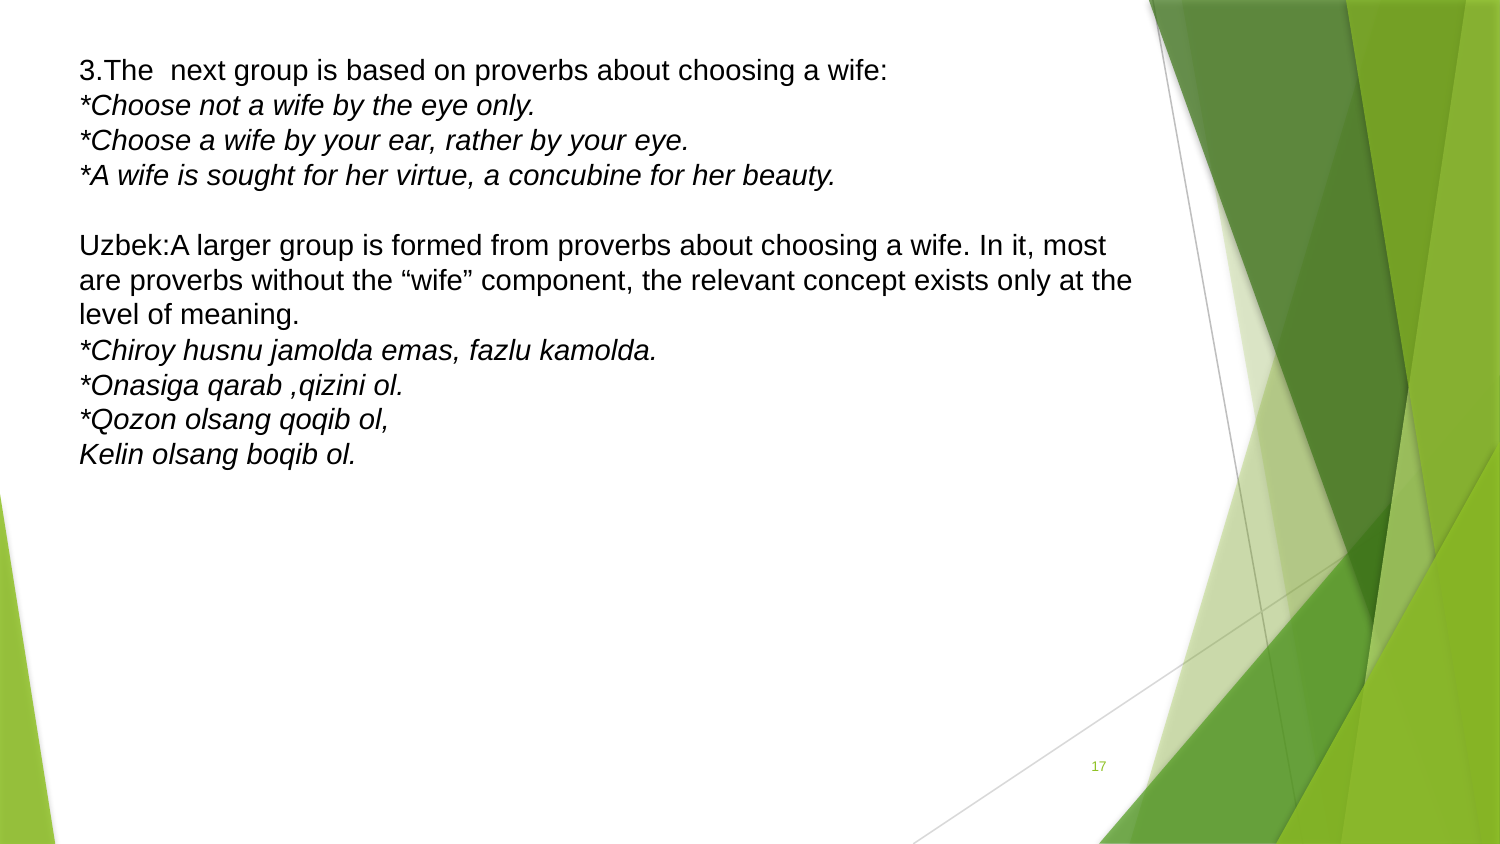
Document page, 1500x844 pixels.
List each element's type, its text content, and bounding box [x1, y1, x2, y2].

slide_number 17 [1056, 743, 1141, 789]
text_box 3.The next group is based on proverbs about choosing a wife: *Choose not a wife by the eye only. *Choose a wife by your ear, rather by your eye. *A wife is sought for her virtue, a concubine for her beauty. Uzbek:A larger group is formed from proverbs about choosing a wife. In it, most are proverbs without the “wife” component, the relevant concept exists only at the level of meaning. *Chiroy husnu jamolda emas, fazlu kamolda. *Onasiga qarab ,qizini ol. *Qozon olsang qoqib ol, Kelin olsang boqib ol. [64, 43, 1151, 478]
